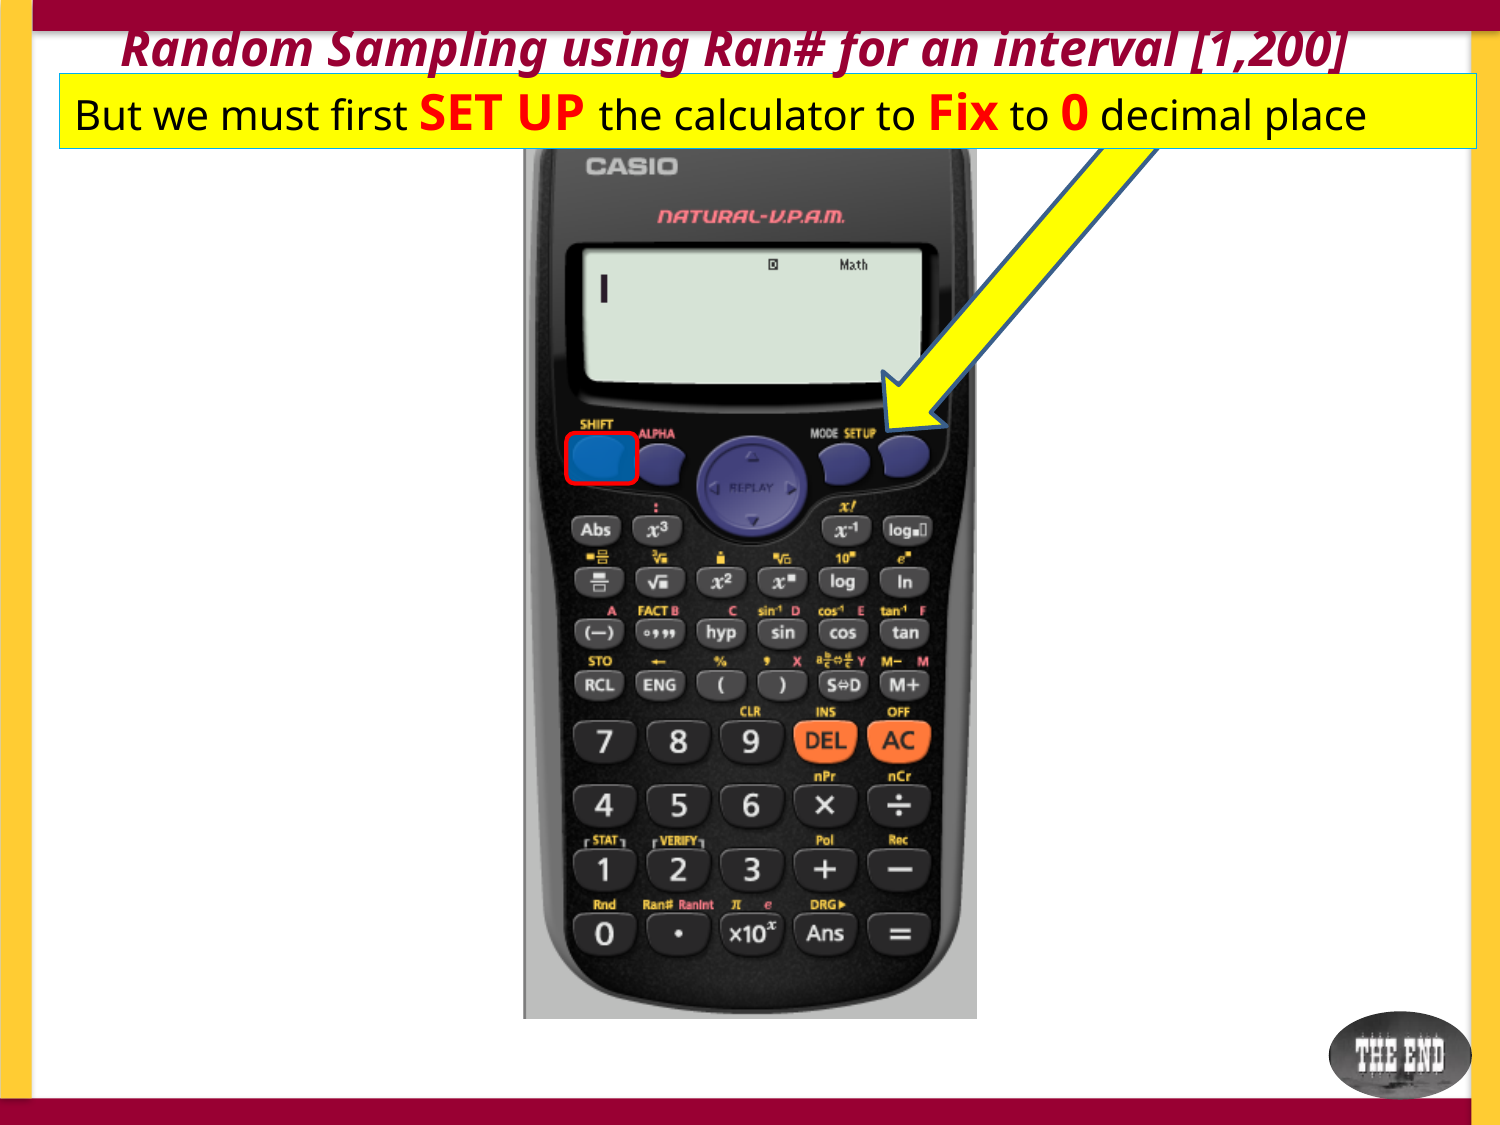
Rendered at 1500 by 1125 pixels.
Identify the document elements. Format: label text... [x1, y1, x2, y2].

picture [523, 150, 977, 1019]
picture [1328, 1011, 1472, 1100]
picture [523, 105, 977, 147]
text_box [980, 149, 1160, 359]
text_box But we must first SET UP the calculator to Fix to 0 decimal place [59, 73, 1477, 149]
text_box Random Sampling using Ran# for an interval [1,200] [51, 9, 1418, 85]
